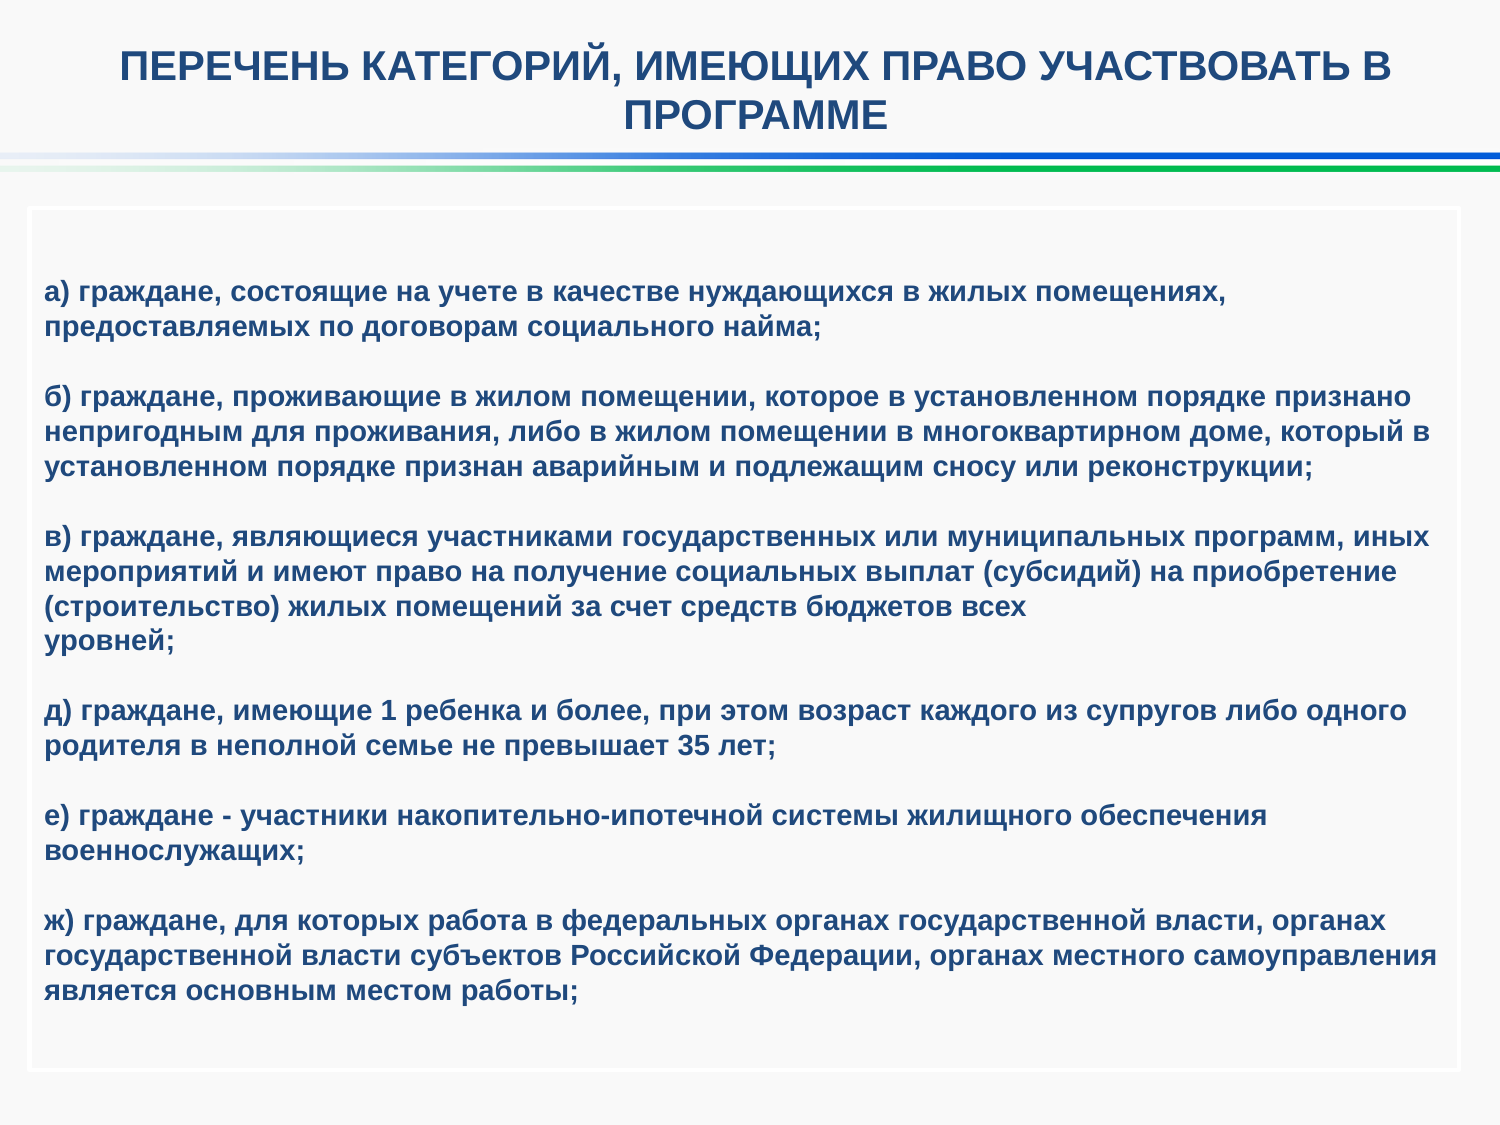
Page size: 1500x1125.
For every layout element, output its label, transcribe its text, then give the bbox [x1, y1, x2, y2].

text_box а) граждане, состоящие на учете в качестве нуждающихся в жилых помещениях, предоставляемых по договорам социального найма; б) граждане, проживающие в жилом помещении, которое в установленном порядке признано непригодным для проживания, либо в жилом помещении в многоквартирном доме, который в установленном порядке признан аварийным и подлежащим сносу или реконструкции; в) граждане, являющиеся участниками государственных или муниципальных программ, иных мероприятий и имеют право на получение социальных выплат (субсидий) на приобретение (строительство) жилых помещений за счет средств бюджетов всех уровней; д) граждане, имеющие 1 ребенка и более, при этом возраст каждого из супругов либо одного родителя в неполной семье не превышает 35 лет; е) граждане - участники накопительно-ипотечной системы жилищного обеспечения военнослужащих; ж) граждане, для которых работа в федеральных органах государственной власти, органах государственной власти субъектов Российской Федерации, органах местного самоуправления является основным местом работы; [27, 206, 1461, 1072]
picture [0, 0, 1500, 1125]
text_box ПЕРЕЧЕНЬ КАТЕГОРИЙ, ИМЕЮЩИХ ПРАВО УЧАСТВОВАТЬ В ПРОГРАММЕ [64, 30, 1447, 146]
